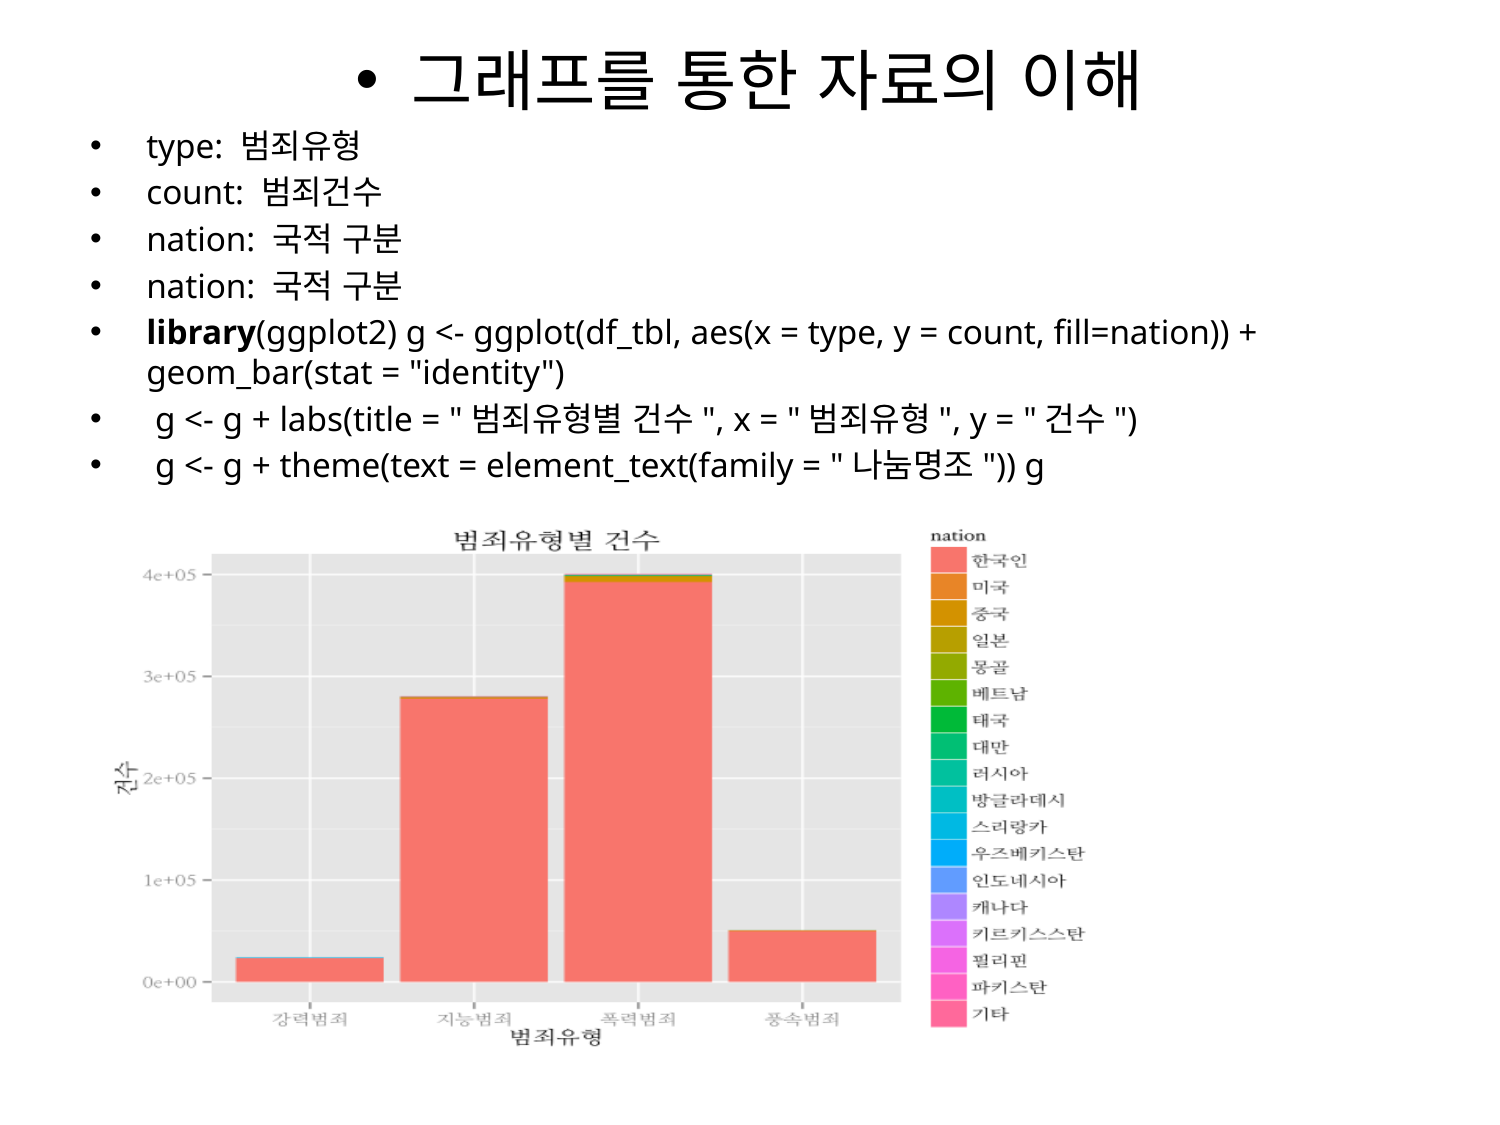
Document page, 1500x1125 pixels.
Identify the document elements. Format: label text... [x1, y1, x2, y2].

list 그래프를 통한 자료의 이해 type: 범죄유형 count: 범죄건수 nation: 국적 구분 nation: 국적 구분 library(ggplot2) g <- ggplot(df_tbl, aes(x = type, y = count, fill=nation)) + geom_bar(stat = "identity") g <- g + labs(title = "범죄유형별 건수", x = "범죄유형", y = "건수") g <- g + theme(text = element_text(family = "나눔명조")) g [75, 30, 1425, 1005]
picture [76, 503, 1198, 1059]
